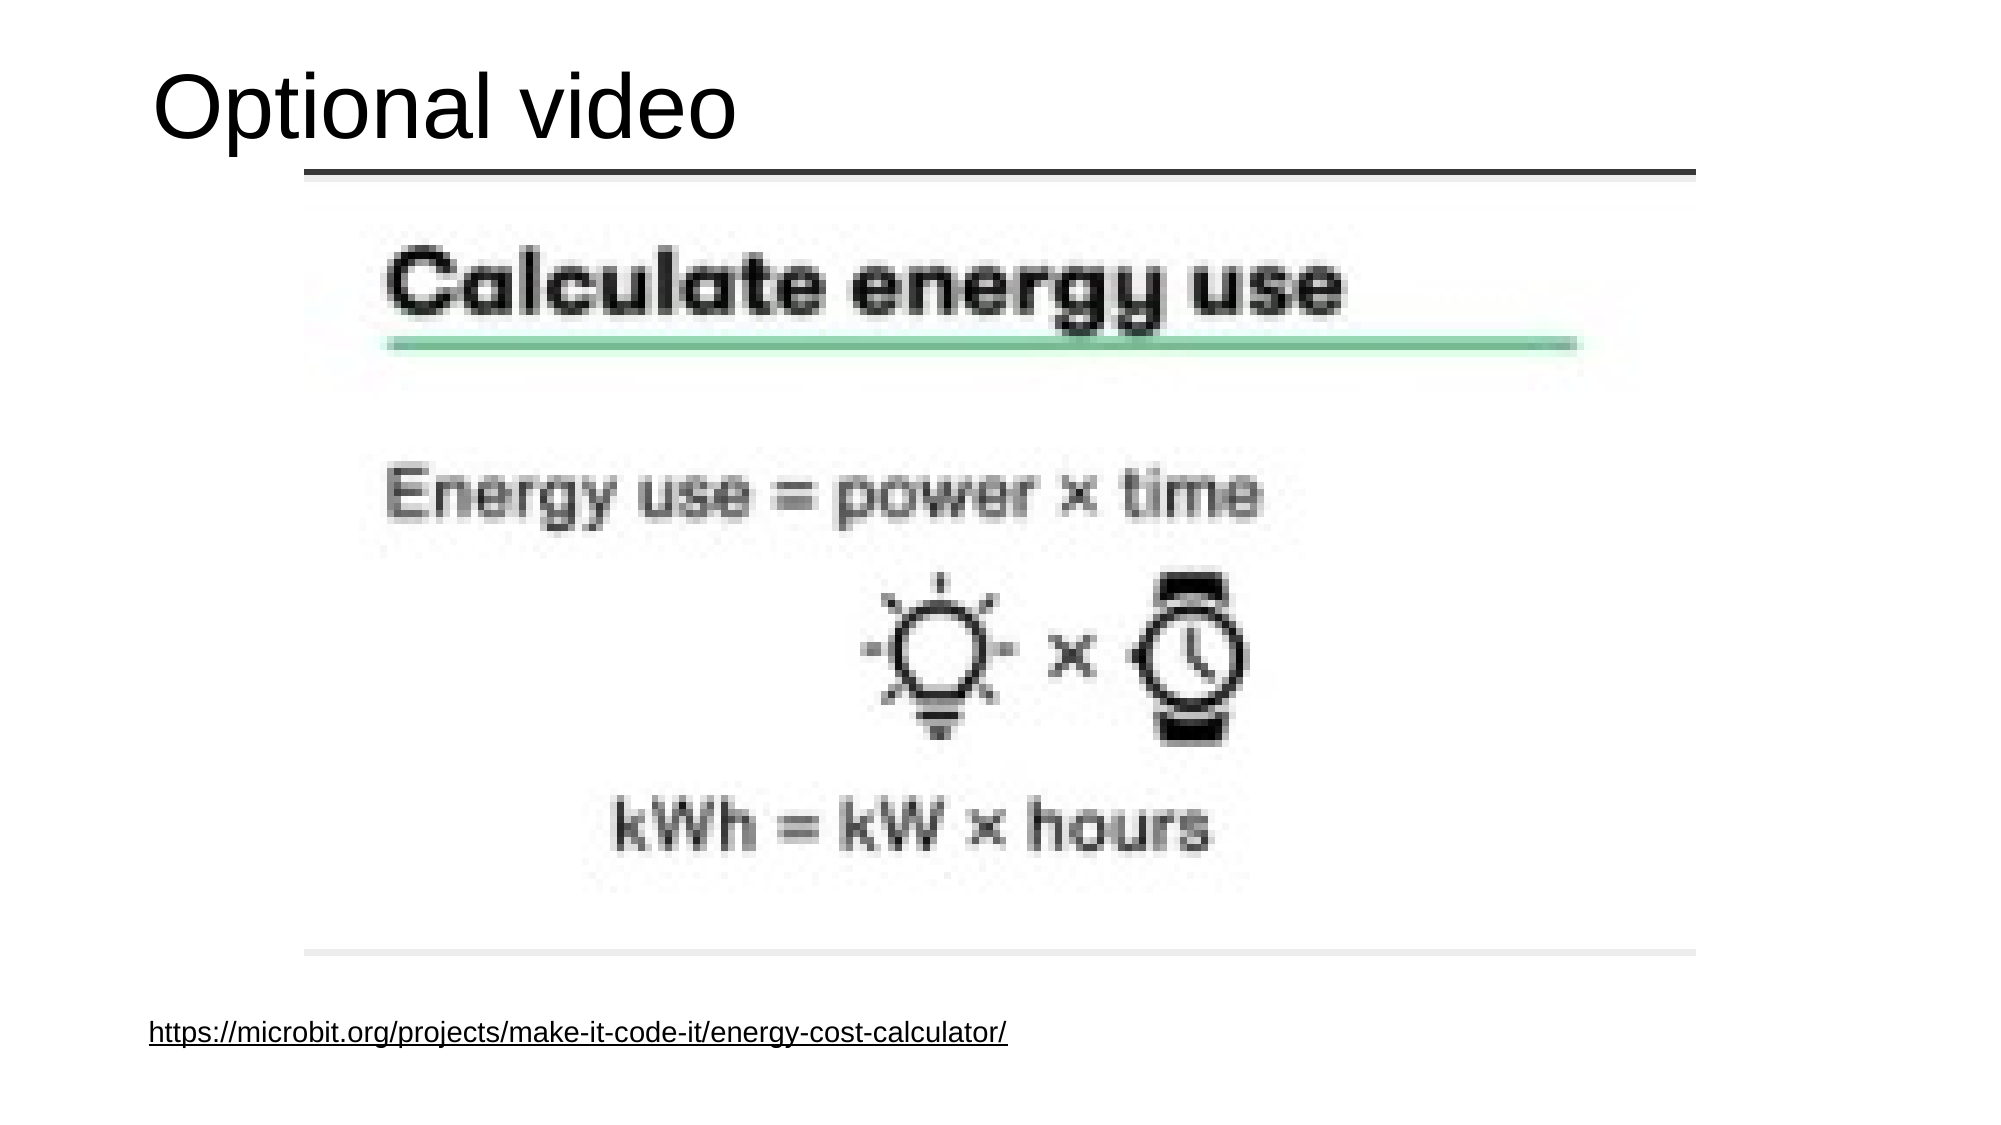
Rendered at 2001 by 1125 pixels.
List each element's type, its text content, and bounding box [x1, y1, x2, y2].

text_box https://microbit.org/projects/make-it-code-it/energy-cost-calculator/ [133, 1006, 1031, 1056]
title Optional video [137, 0, 1863, 218]
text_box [303, 168, 1697, 957]
